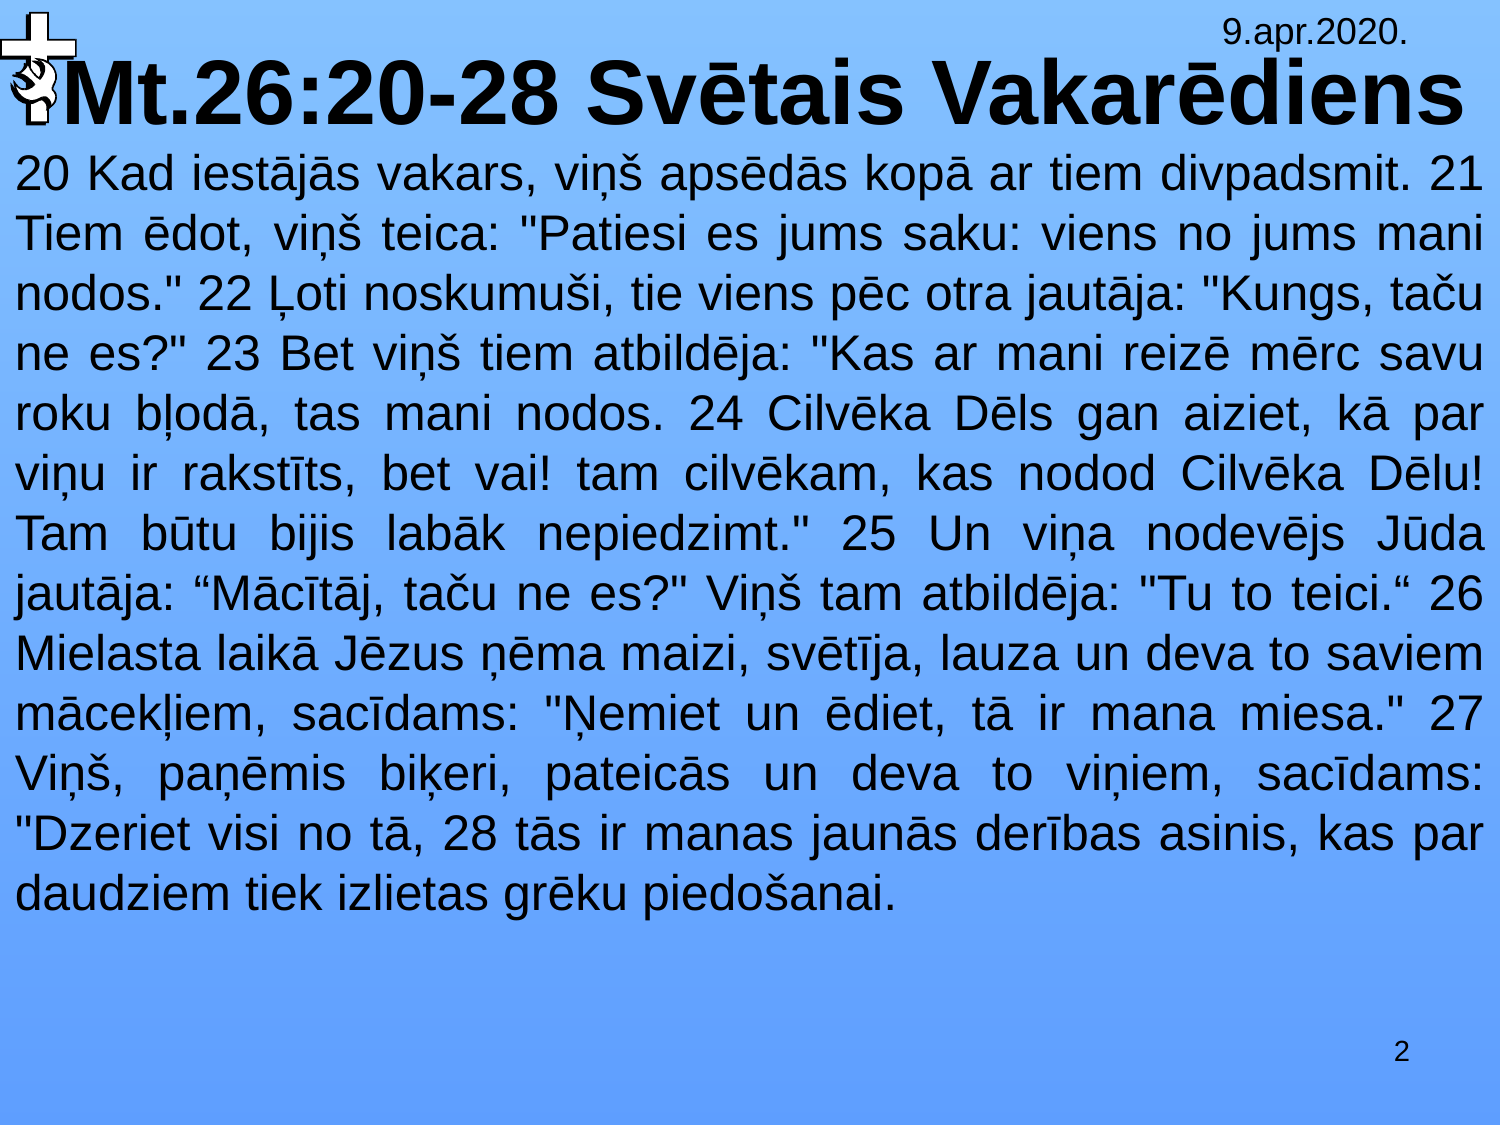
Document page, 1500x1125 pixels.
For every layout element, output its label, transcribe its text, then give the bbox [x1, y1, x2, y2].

slide_number 2 [1074, 1024, 1426, 1103]
text_box 9.apr.2020. [1207, 0, 1500, 60]
picture [0, 11, 77, 126]
text_box 20 Kad iestājās vakars, viņš apsēdās kopā ar tiem divpadsmit. 21 Tiem ēdot, viņš teica: "Patiesi es jums saku: viens no jums mani nodos." 22 Ļoti noskumuši, tie viens pēc otra jautāja: "Kungs, taču ne es?" 23 Bet viņš tiem atbildēja: "Kas ar mani reizē mērc savu roku bļodā, tas mani nodos. 24 Cilvēka Dēls gan aiziet, kā par viņu ir rakstīts, bet vai! tam cilvēkam, kas nodod Cilvēka Dēlu! Tam būtu bijis labāk nepiedzimt." 25 Un viņa nodevējs Jūda jautāja: “Mācītāj, taču ne es?" Viņš tam atbildēja: "Tu to teici.“ 26 Mielasta laikā Jēzus ņēma maizi, svētīja, lauza un deva to saviem mācekļiem, sacīdams: "Ņemiet un ēdiet, tā ir mana miesa." 27 Viņš, paņēmis biķeri, pateicās un deva to viņiem, sacīdams: "Dzeriet visi no tā, 28 tās ir manas jaunās derības asinis, kas par daudziem tiek izlietas grēku piedošanai. [0, 132, 1500, 928]
title Mt.26:20-28 Svētais Vakarēdiens [29, 0, 1500, 132]
